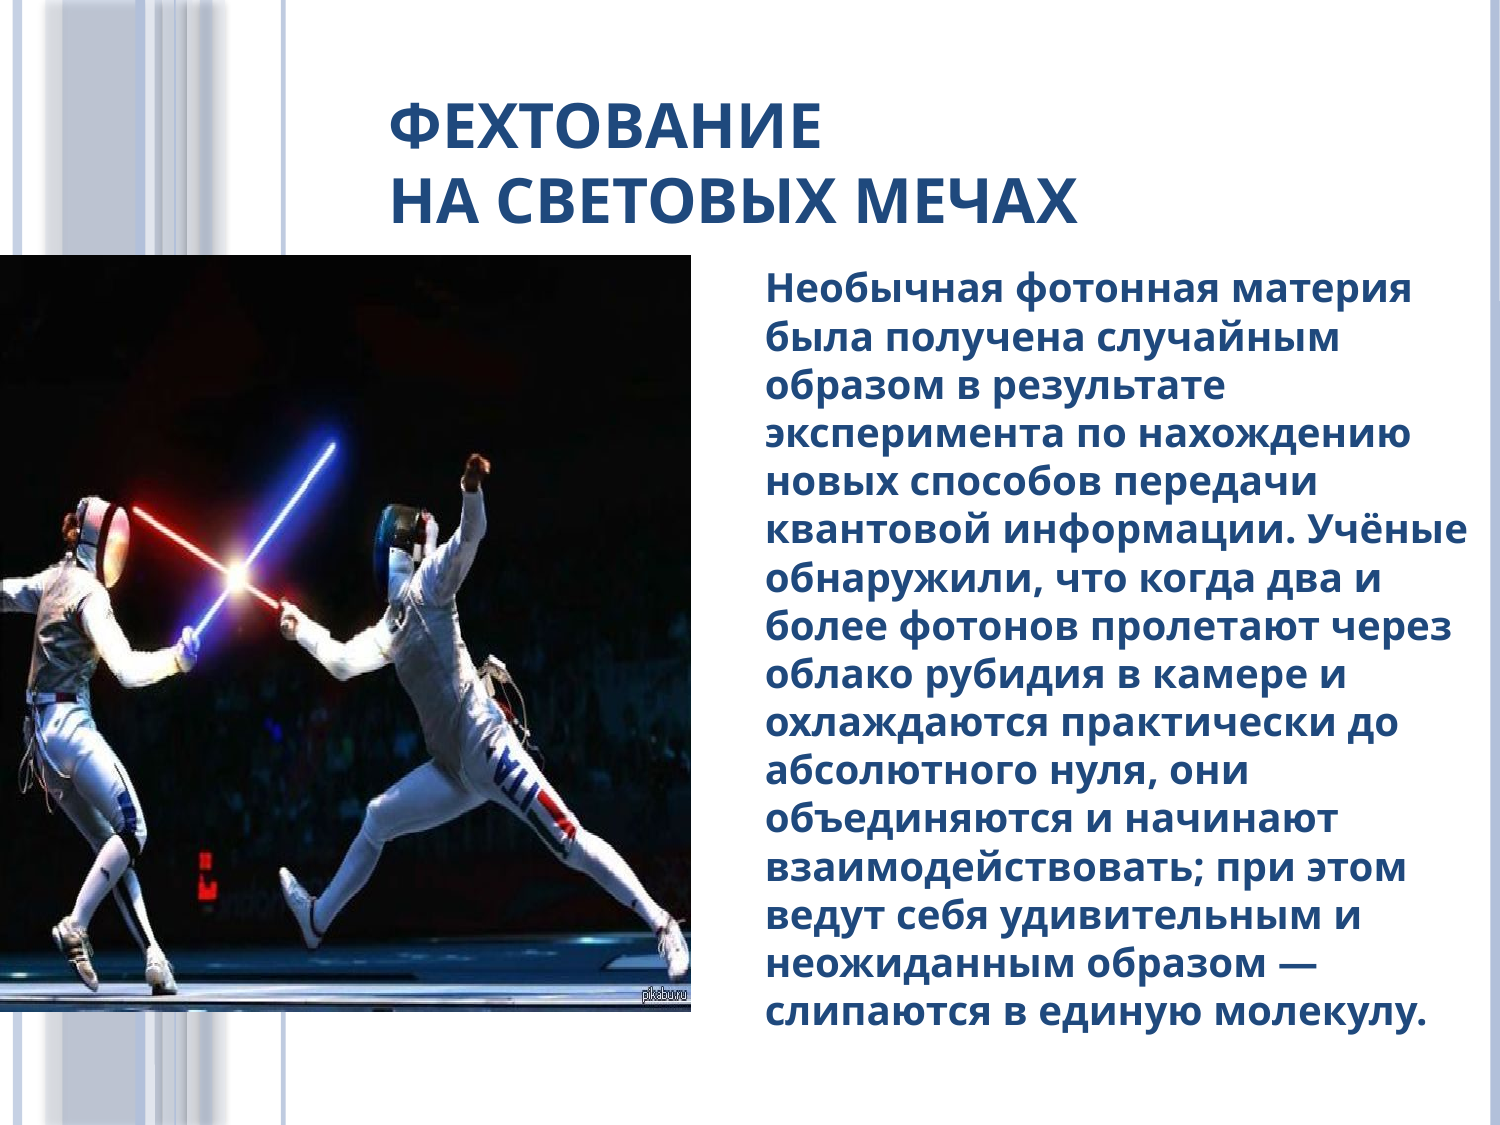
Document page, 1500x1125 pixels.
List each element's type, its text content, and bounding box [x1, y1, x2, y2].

picture [0, 254, 692, 1012]
subtitle Необычная фотонная материя была получена случайным образом в результате эксперимента по нахождению новых способов передачи квантовой информации. Учёные обнаружили, что когда два и более фотонов пролетают через облако рубидия в камере и охлаждаются практически до абсолютного нуля, они объединяются и начинают взаимодействовать; при этом ведут себя удивительным и неожиданным образом — слипаются в единую молекулу. [750, 255, 1500, 1059]
title Фехтование на световых мечах [373, 0, 1387, 244]
